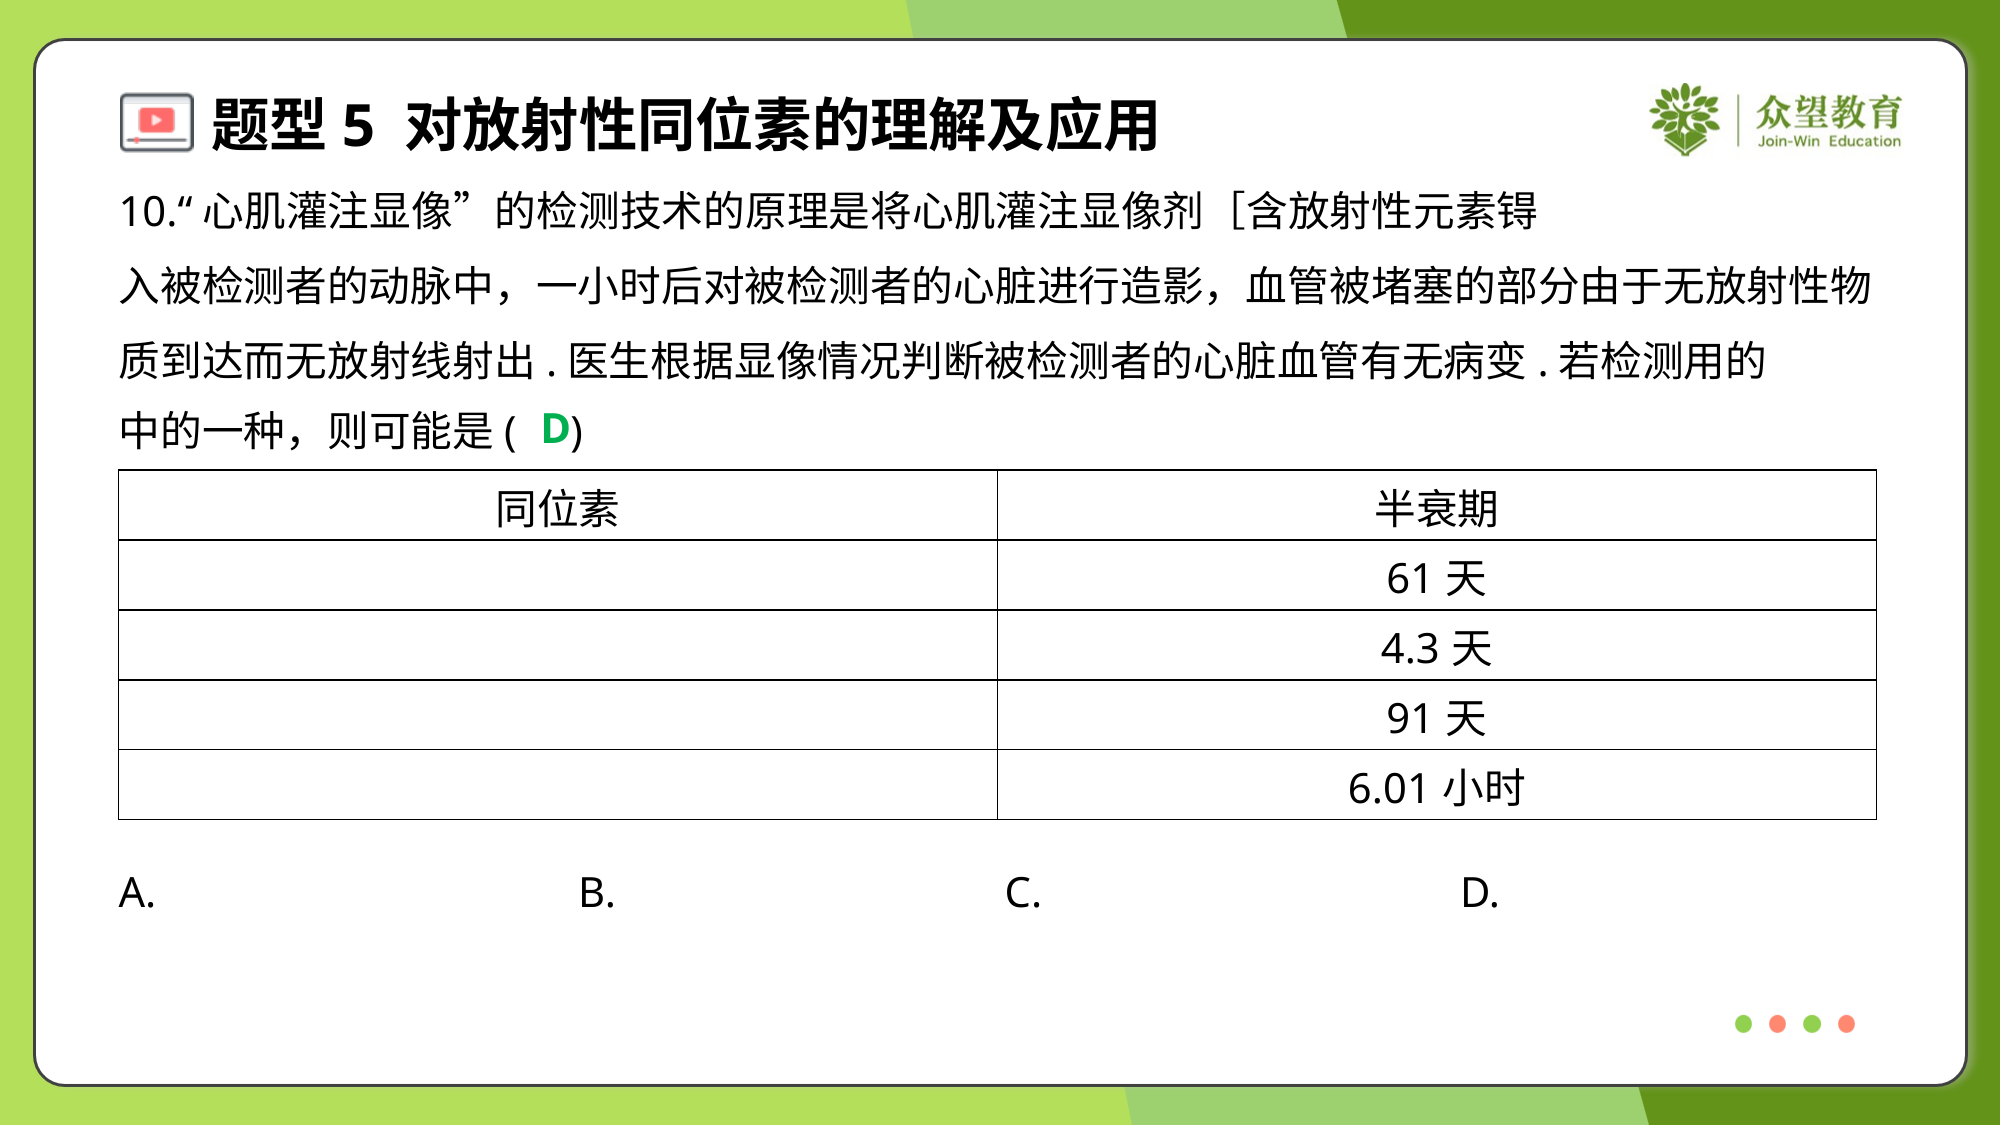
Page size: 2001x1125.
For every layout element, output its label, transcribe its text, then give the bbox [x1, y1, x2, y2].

picture [0, 0, 2000, 1125]
text_box D [524, 381, 588, 446]
